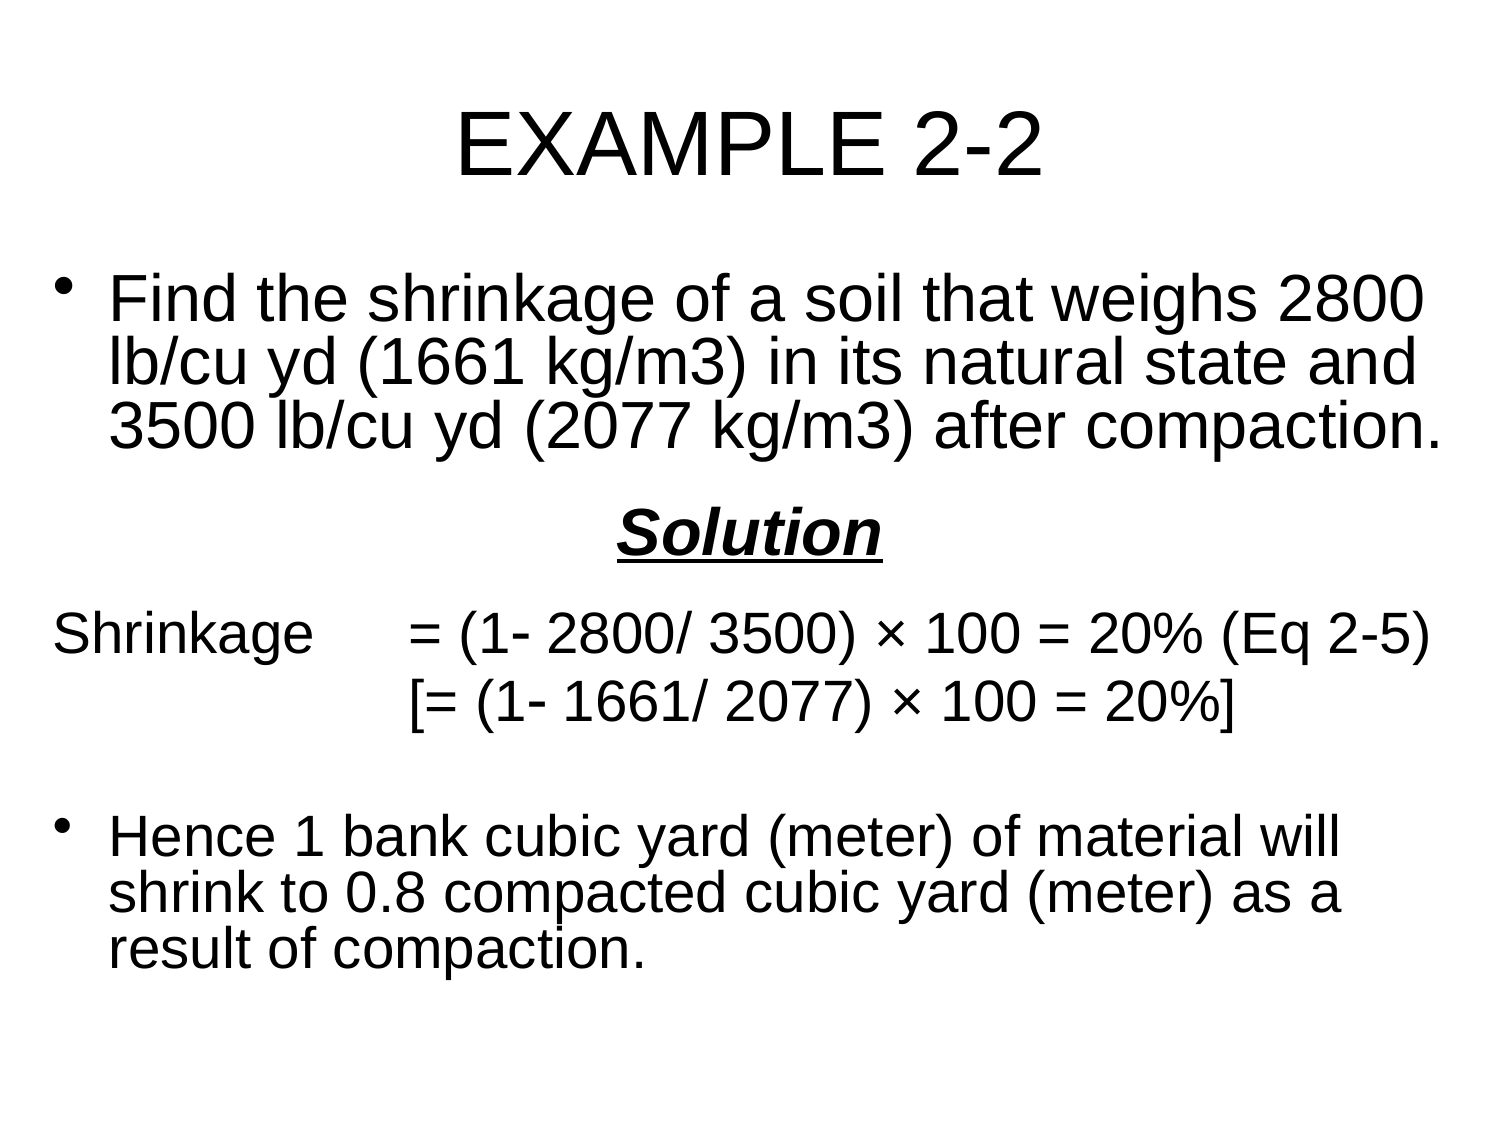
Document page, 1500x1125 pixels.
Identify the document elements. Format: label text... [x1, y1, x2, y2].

list Find the shrinkage of a soil that weighs 2800 lb/cu yd (1661 kg/m3) in its natural state and 3500 lb/cu yd (2077 kg/m3) after compaction. Solution Shrinkage = (1 2800/ 3500) × 100 = 20% (Eq 2-5) [= (1 1661/ 2077) × 100 = 20%] Hence 1 bank cubic yard (meter) of material will shrink to 0.8 compacted cubic yard (meter) as a result of compaction. [37, 262, 1463, 1076]
title EXAMPLE 2-2 [74, 44, 1426, 233]
